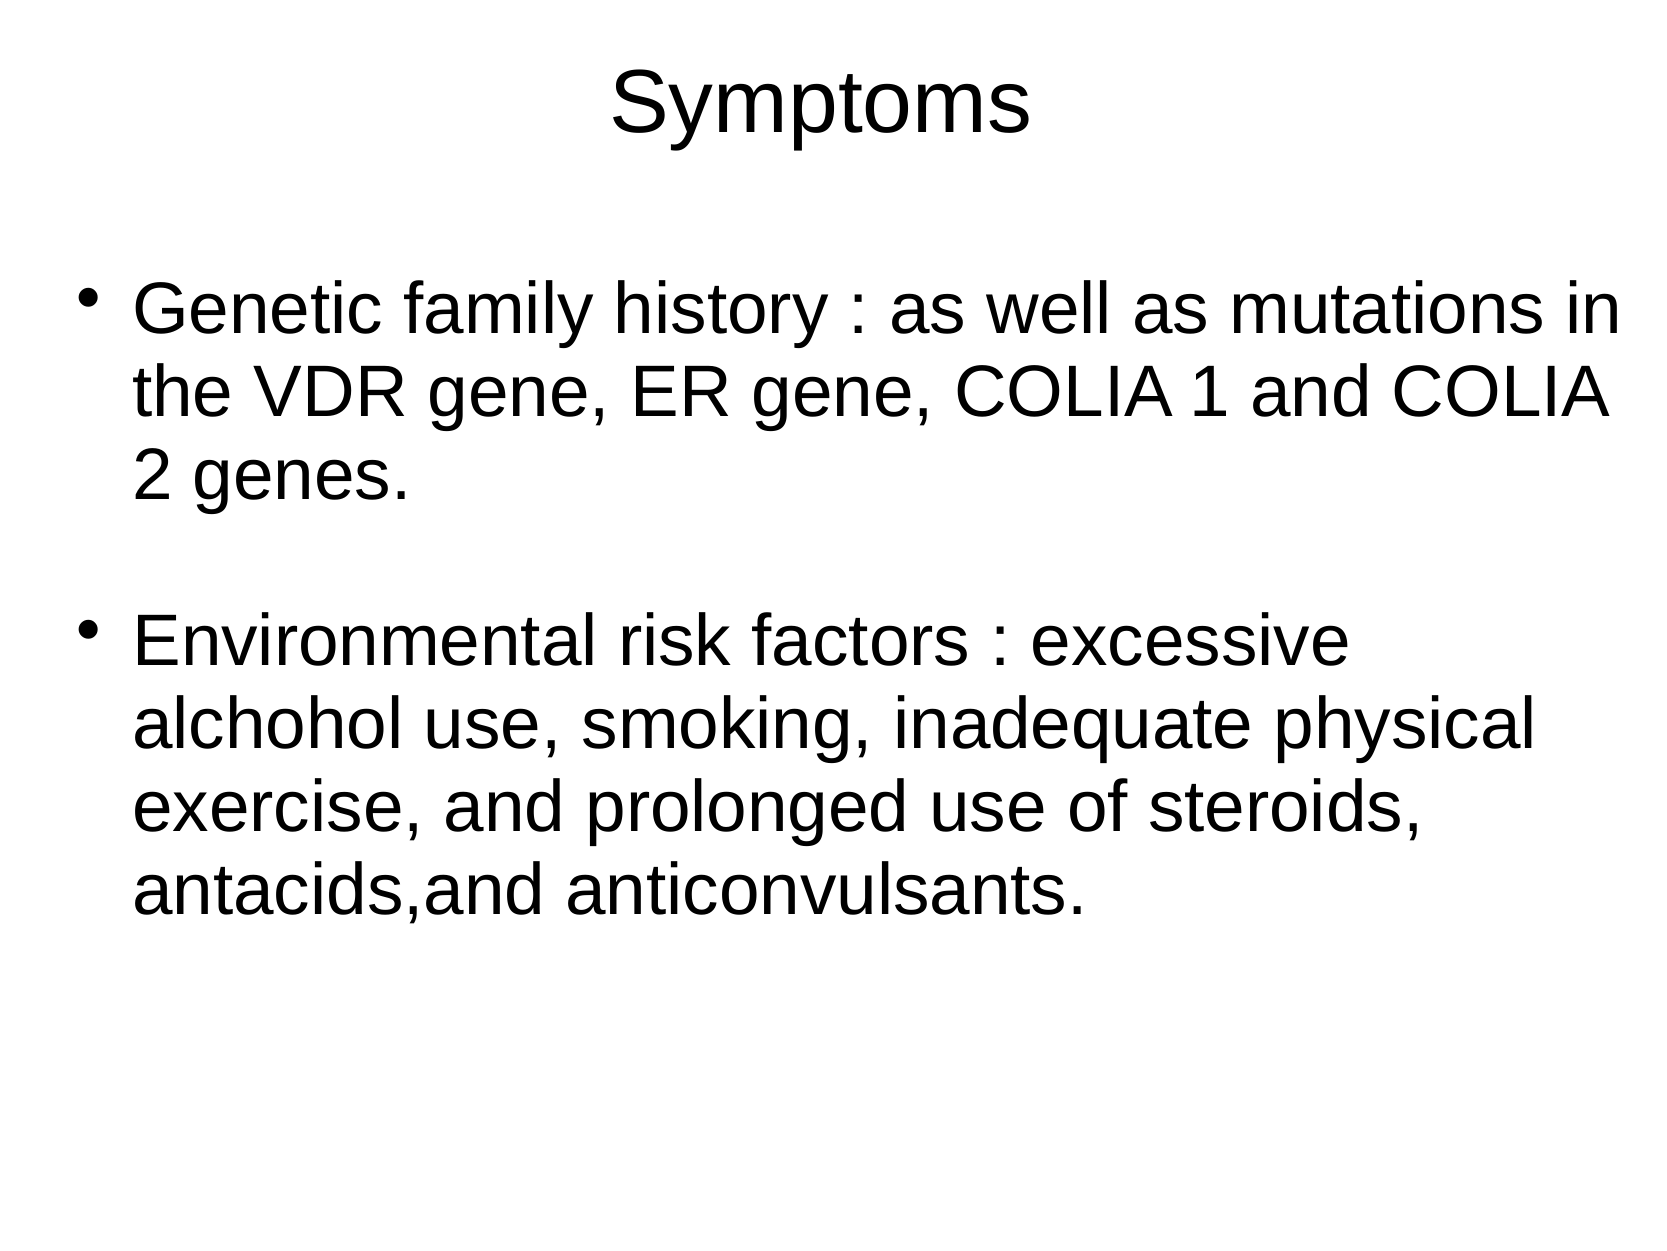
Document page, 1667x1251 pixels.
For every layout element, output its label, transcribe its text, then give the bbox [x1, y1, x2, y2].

list Genetic family history : as well as mutations in the VDR gene, ER gene, COLIA 1 and COLIA 2 genes. Environmental risk factors : excessive alchohol use, smoking, inadequate physical exercise, and prolonged use of steroids, antacids,and anticonvulsants. [57, 266, 1642, 1168]
title Symptoms [40, 50, 1625, 191]
